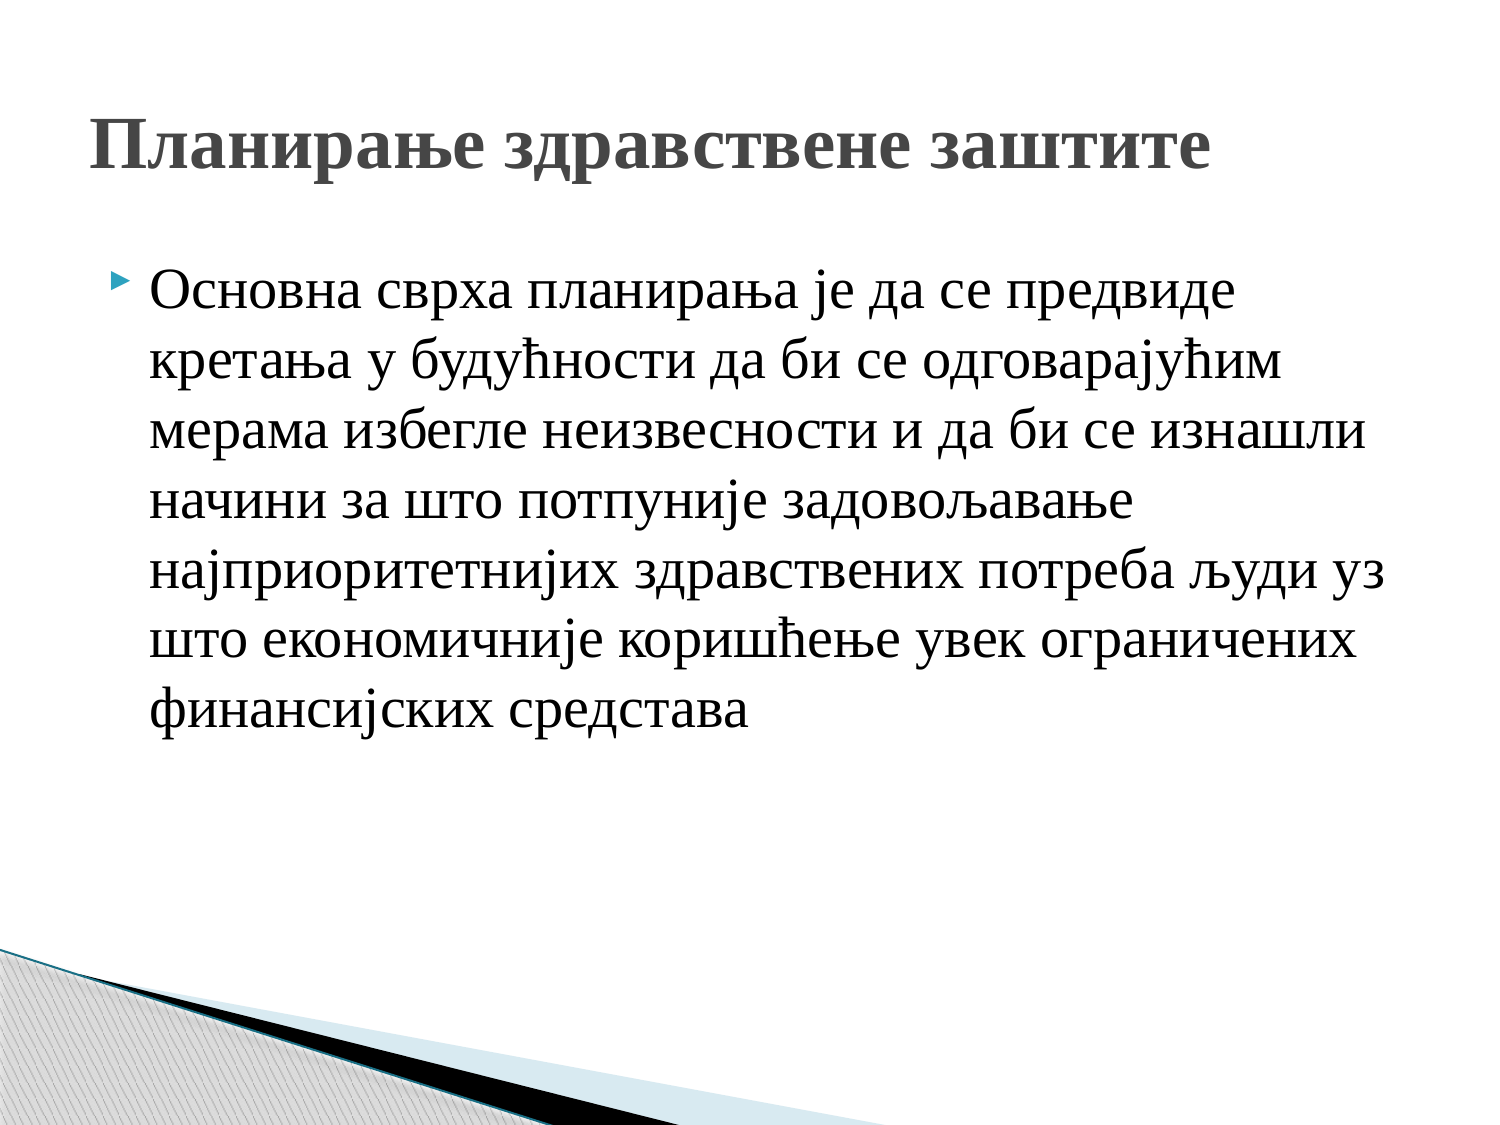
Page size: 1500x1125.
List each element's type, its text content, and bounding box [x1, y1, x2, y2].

title Планирање здравствене заштите [75, 45, 1425, 233]
list Основна сврха планирања је да се предвиде кретања у будућности да би се одговарајућим мерама избегле неизвесности и да би се изнашли начини за што потпуније задовољавање најприоритетнијих здравствених потреба људи уз што економичније коришћење увек ограничених финансијских средстава [75, 243, 1425, 986]
